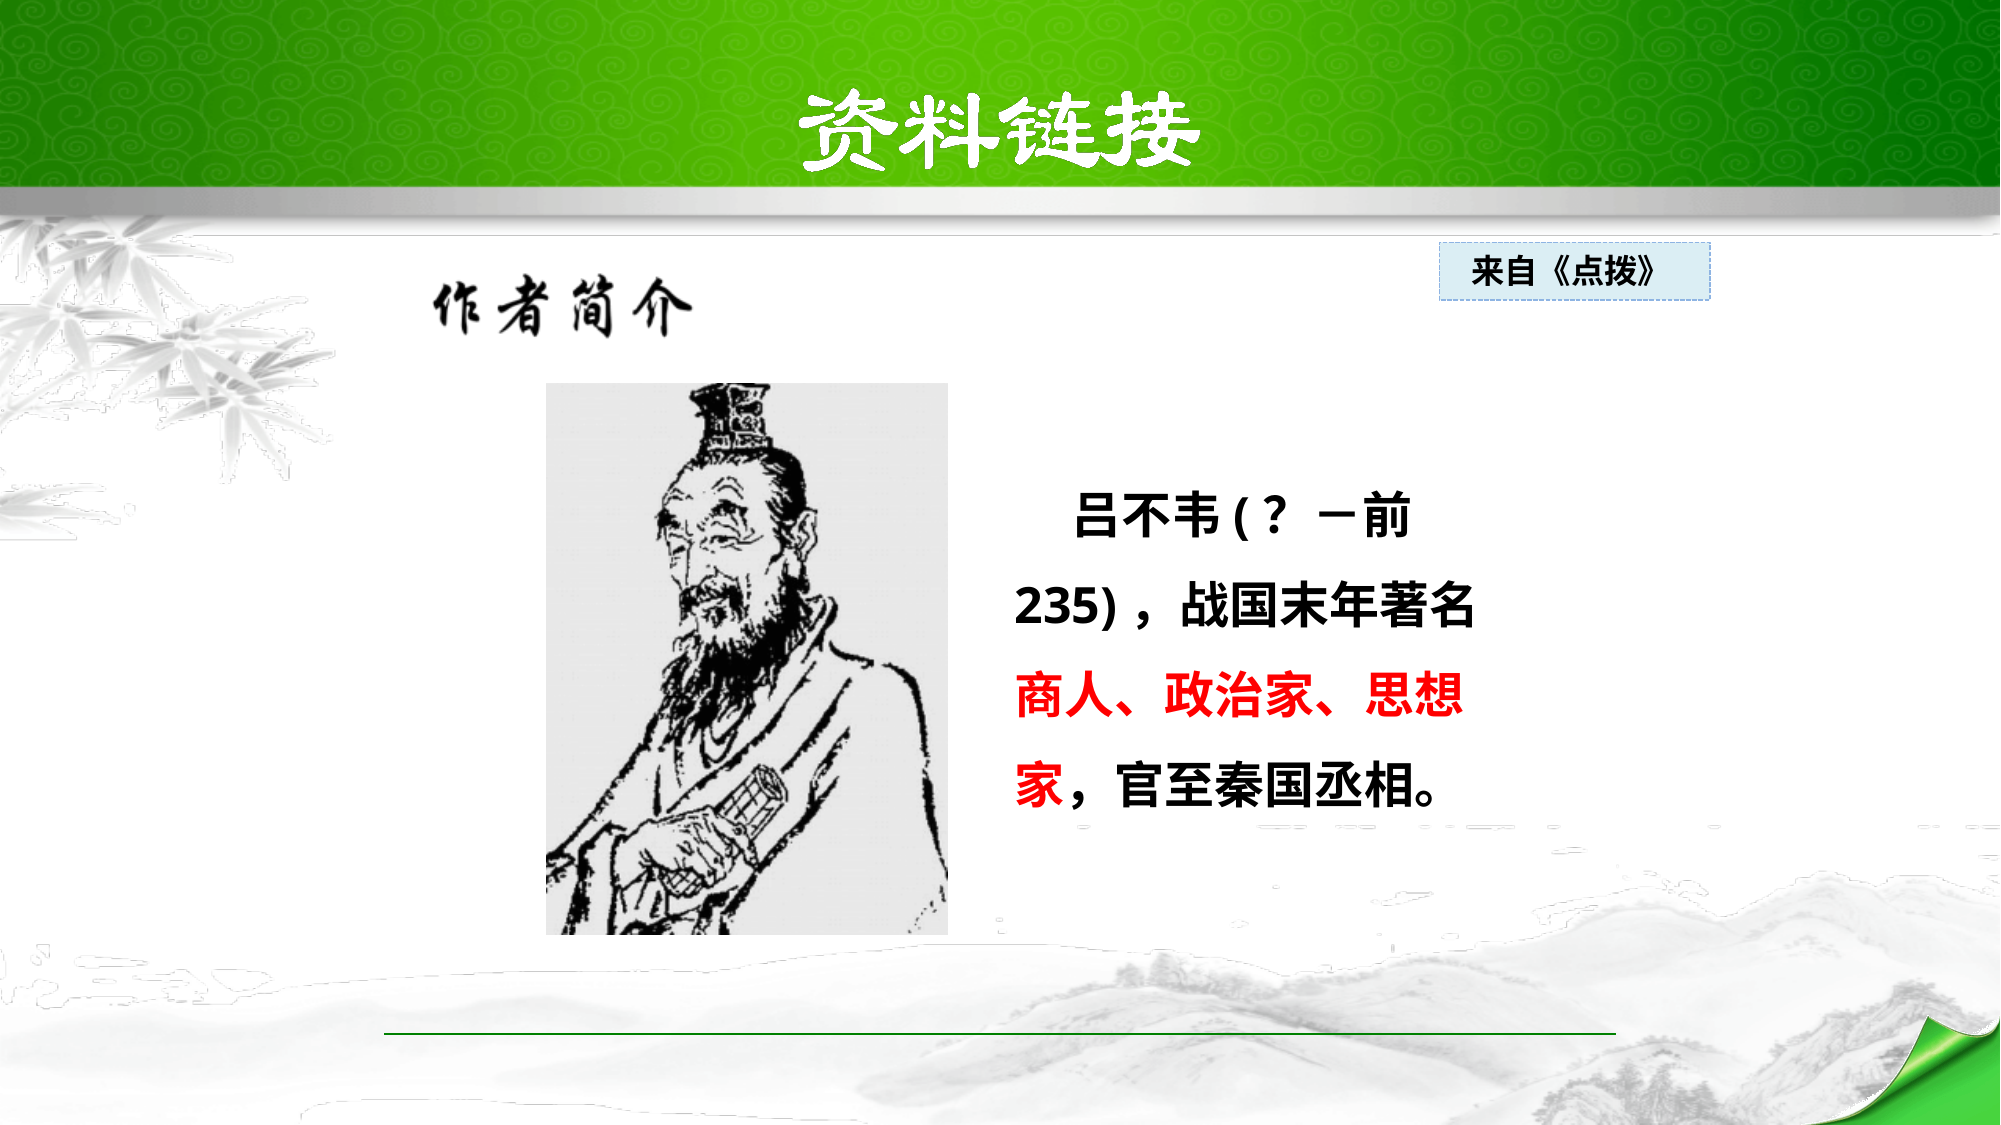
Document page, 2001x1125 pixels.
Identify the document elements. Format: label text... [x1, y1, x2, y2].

text_box 吕不韦(？－前235)，战国末年著名商人、政治家、思想家，官至秦国丞相。 [999, 581, 1499, 776]
picture [0, 0, 2000, 1125]
